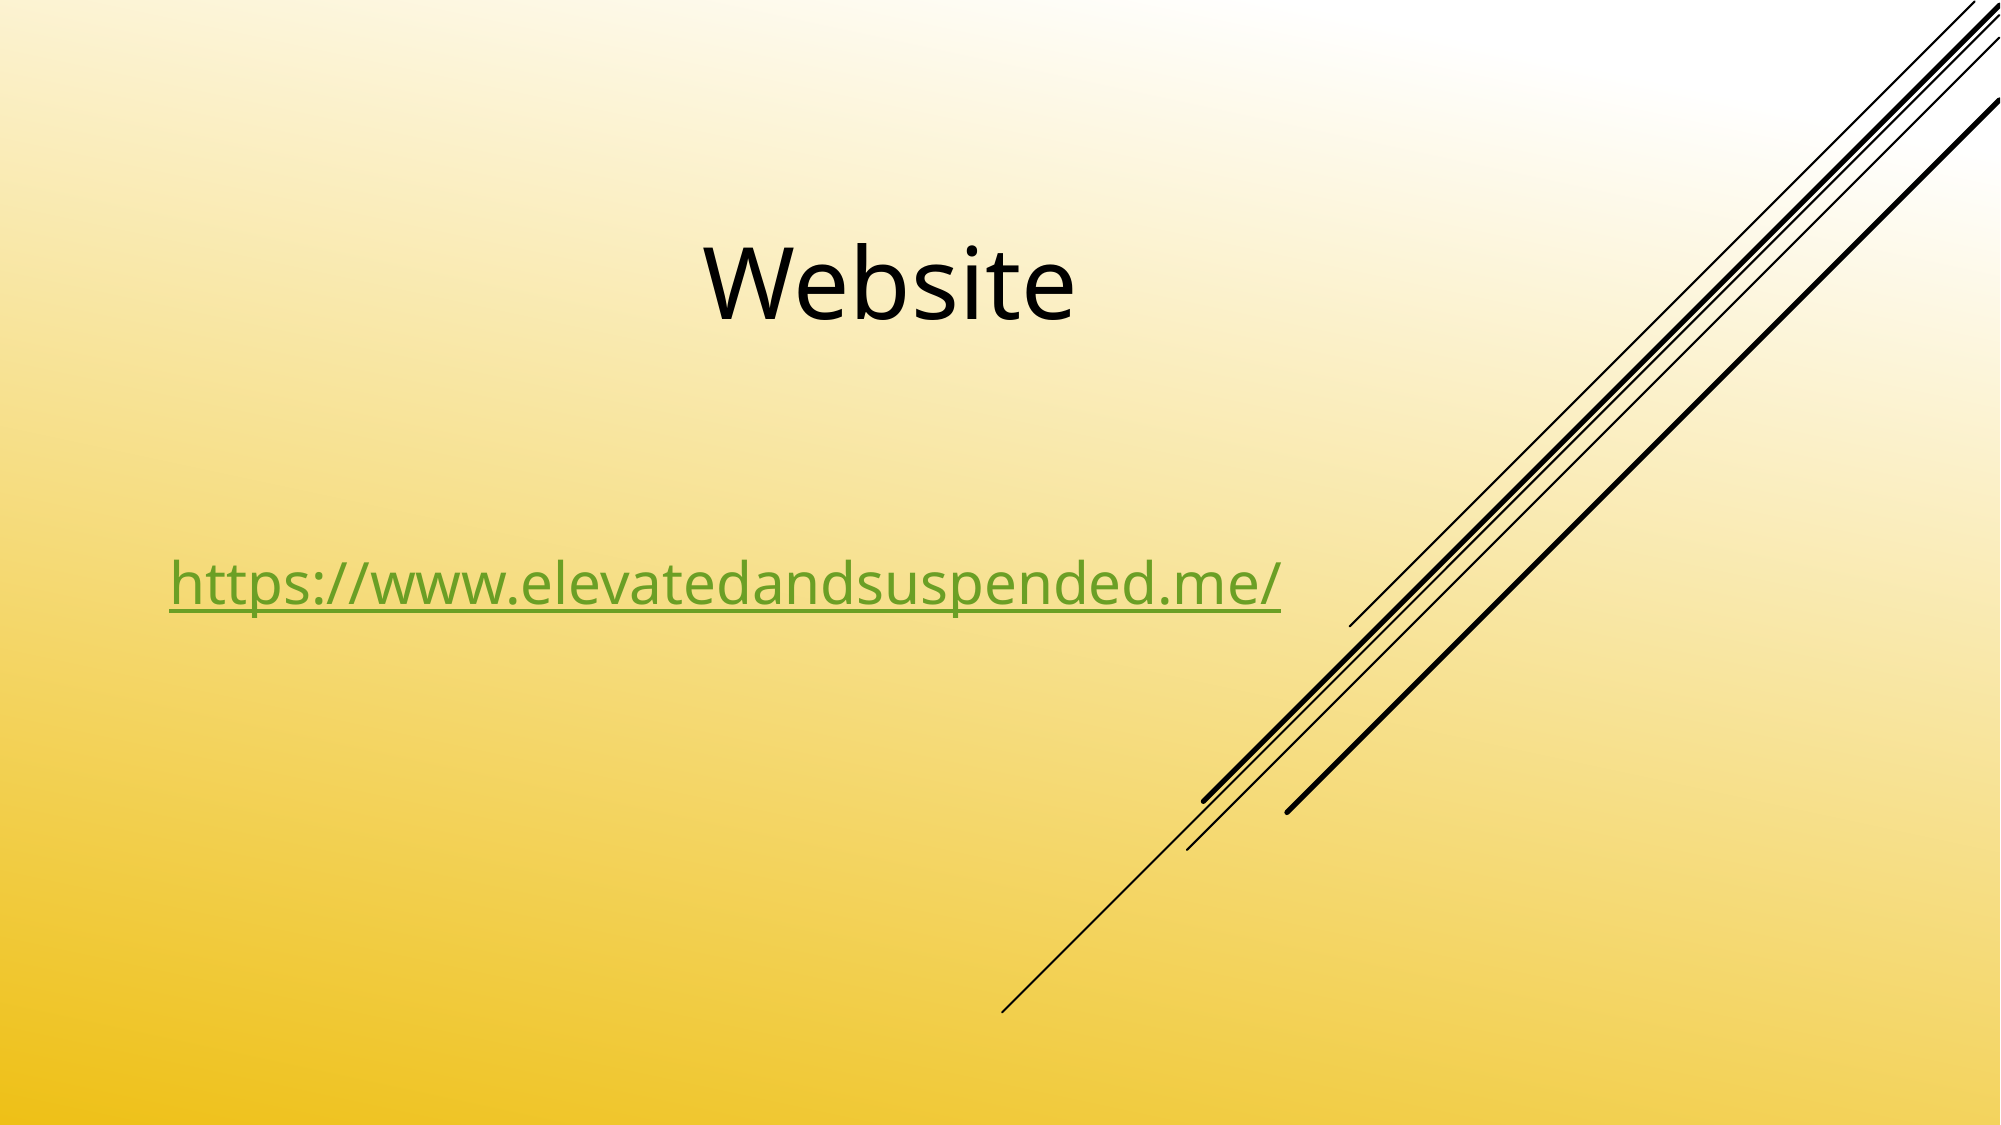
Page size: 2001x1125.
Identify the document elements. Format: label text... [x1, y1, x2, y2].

subtitle https://www.elevatedandsuspended.me/ [154, 538, 1416, 859]
title Website [687, 0, 2000, 348]
